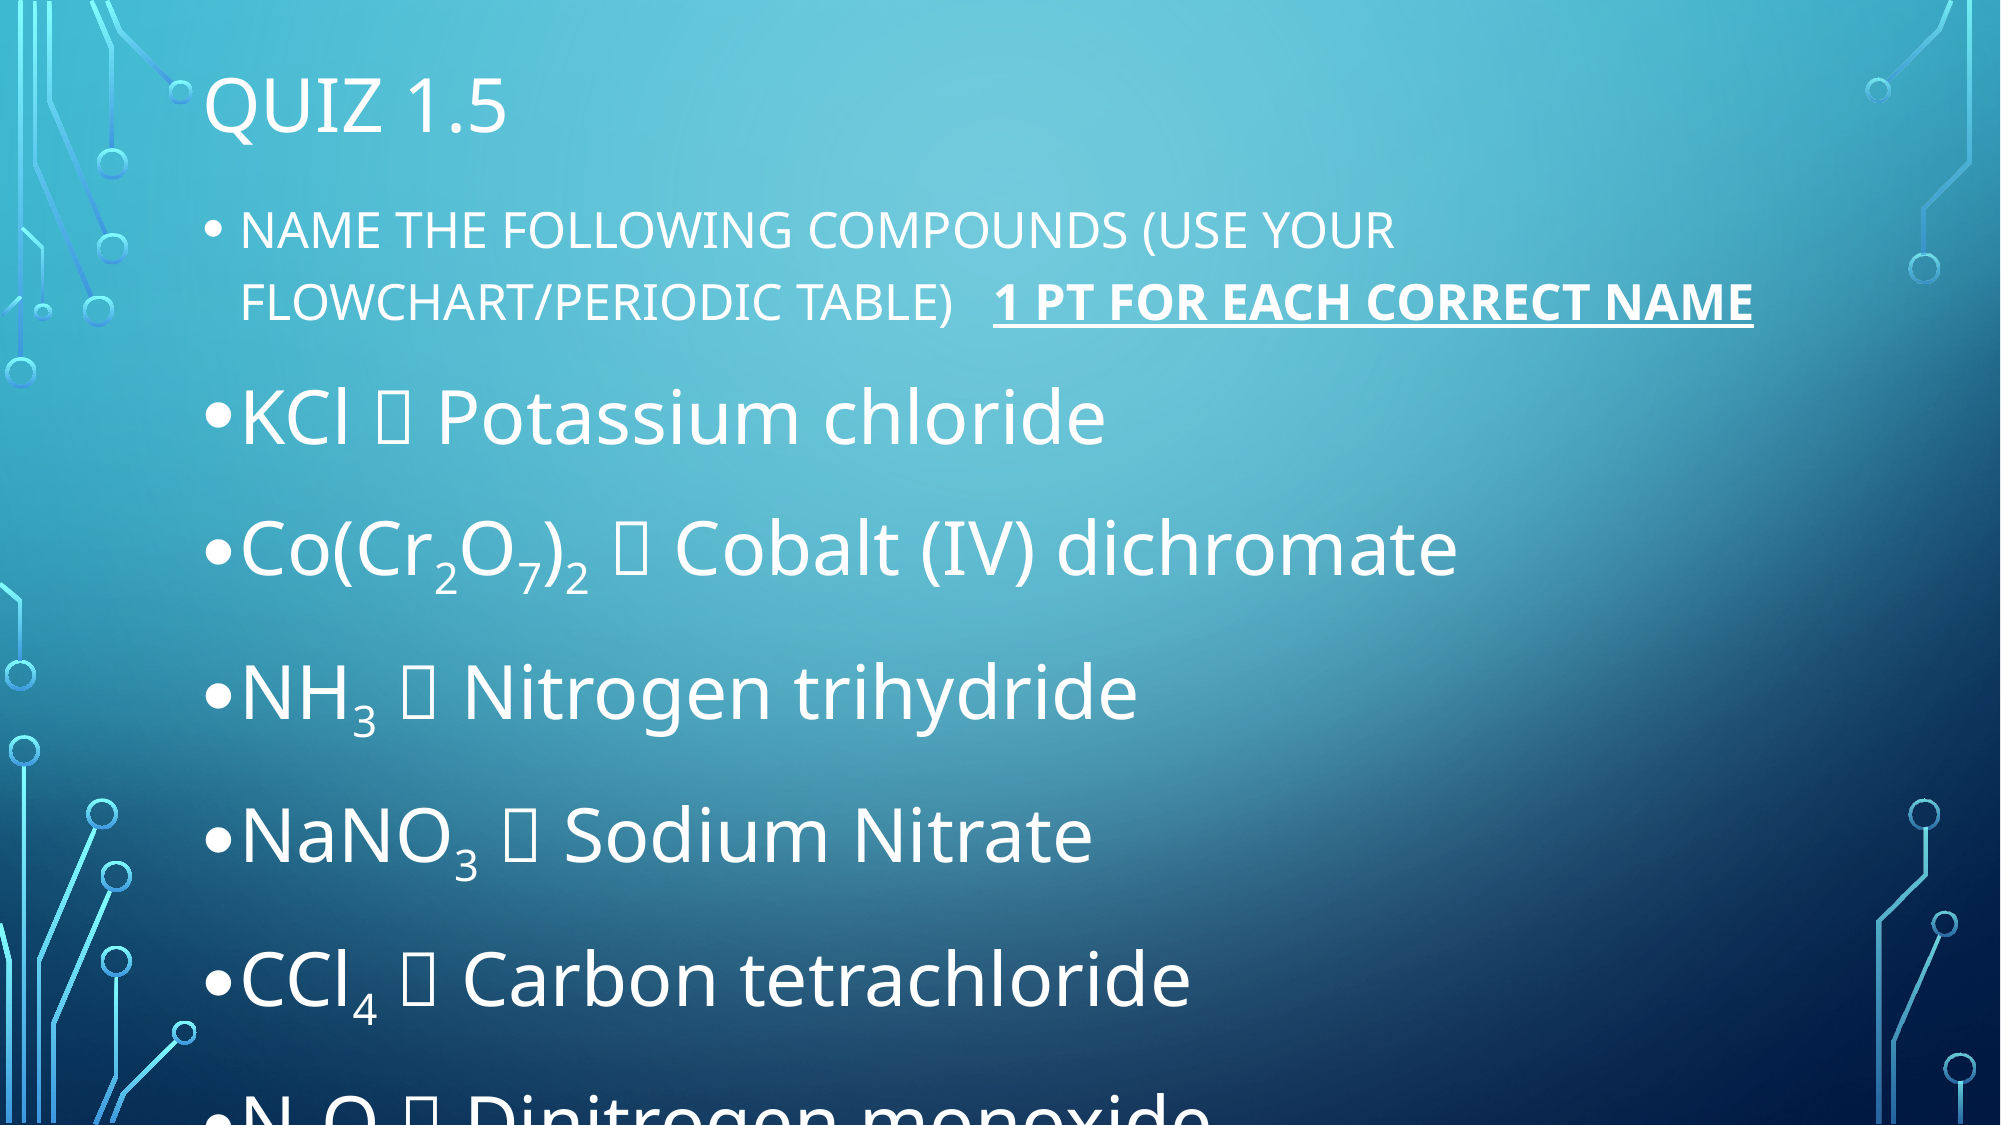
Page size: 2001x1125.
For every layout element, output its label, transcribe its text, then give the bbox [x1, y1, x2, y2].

list NAME THE FOLLOWING COMPOUNDS (USE YOUR FLOWCHART/PERIODIC TABLE) 1 PT FOR EACH CORRECT NAME KCl  Potassium chloride Co(Cr2O7)2  Cobalt (IV) dichromate NH3  Nitrogen trihydride NaNO3  Sodium Nitrate CCl4  Carbon tetrachloride N2O  Dinitrogen monoxide [187, 178, 1813, 1125]
title QUIZ 1.5 [187, 38, 1813, 178]
